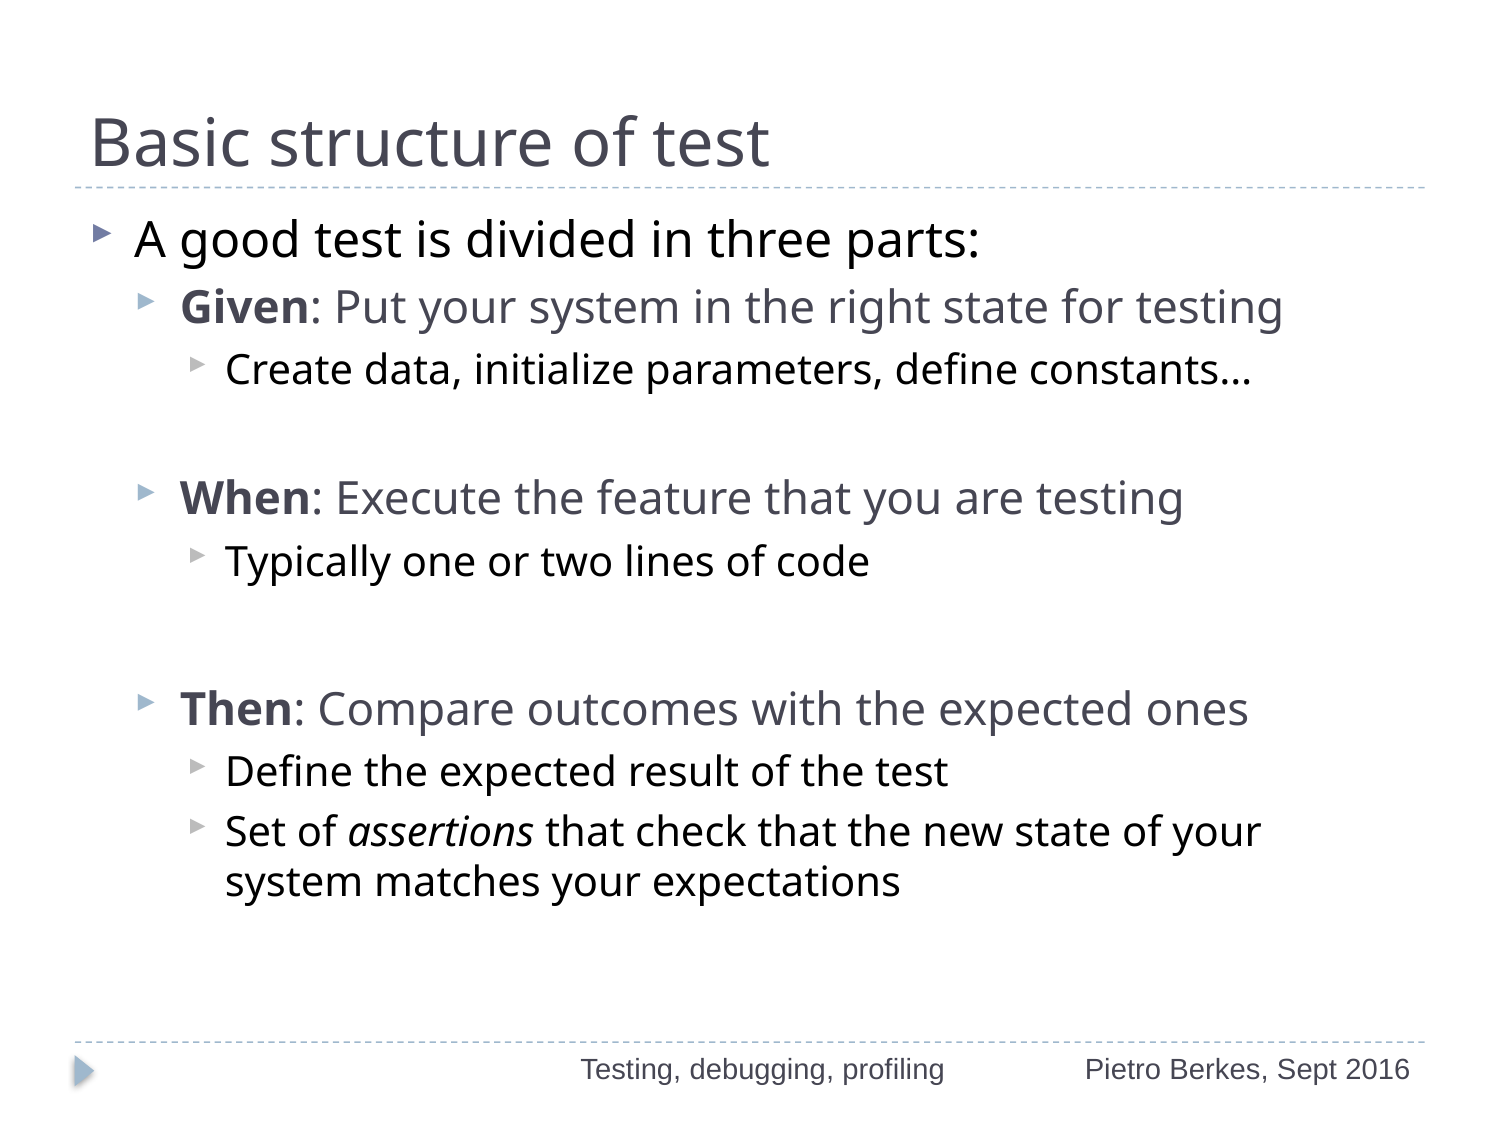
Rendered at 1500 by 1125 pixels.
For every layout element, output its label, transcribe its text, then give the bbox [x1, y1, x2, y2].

footer Testing, debugging, profiling [475, 1042, 1050, 1103]
title Basic structure of test [75, 24, 1425, 188]
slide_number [1050, 1042, 1426, 1103]
list A good test is divided in three parts: Given: Put your system in the right state for testing Create data, initialize parameters, define constants… When: Execute the feature that you are testing Typically one or two lines of code Then: Compare outcomes with the expected ones Define the expected result of the test Set of assertions that check that the new state of your system matches your expectations [75, 200, 1425, 1010]
